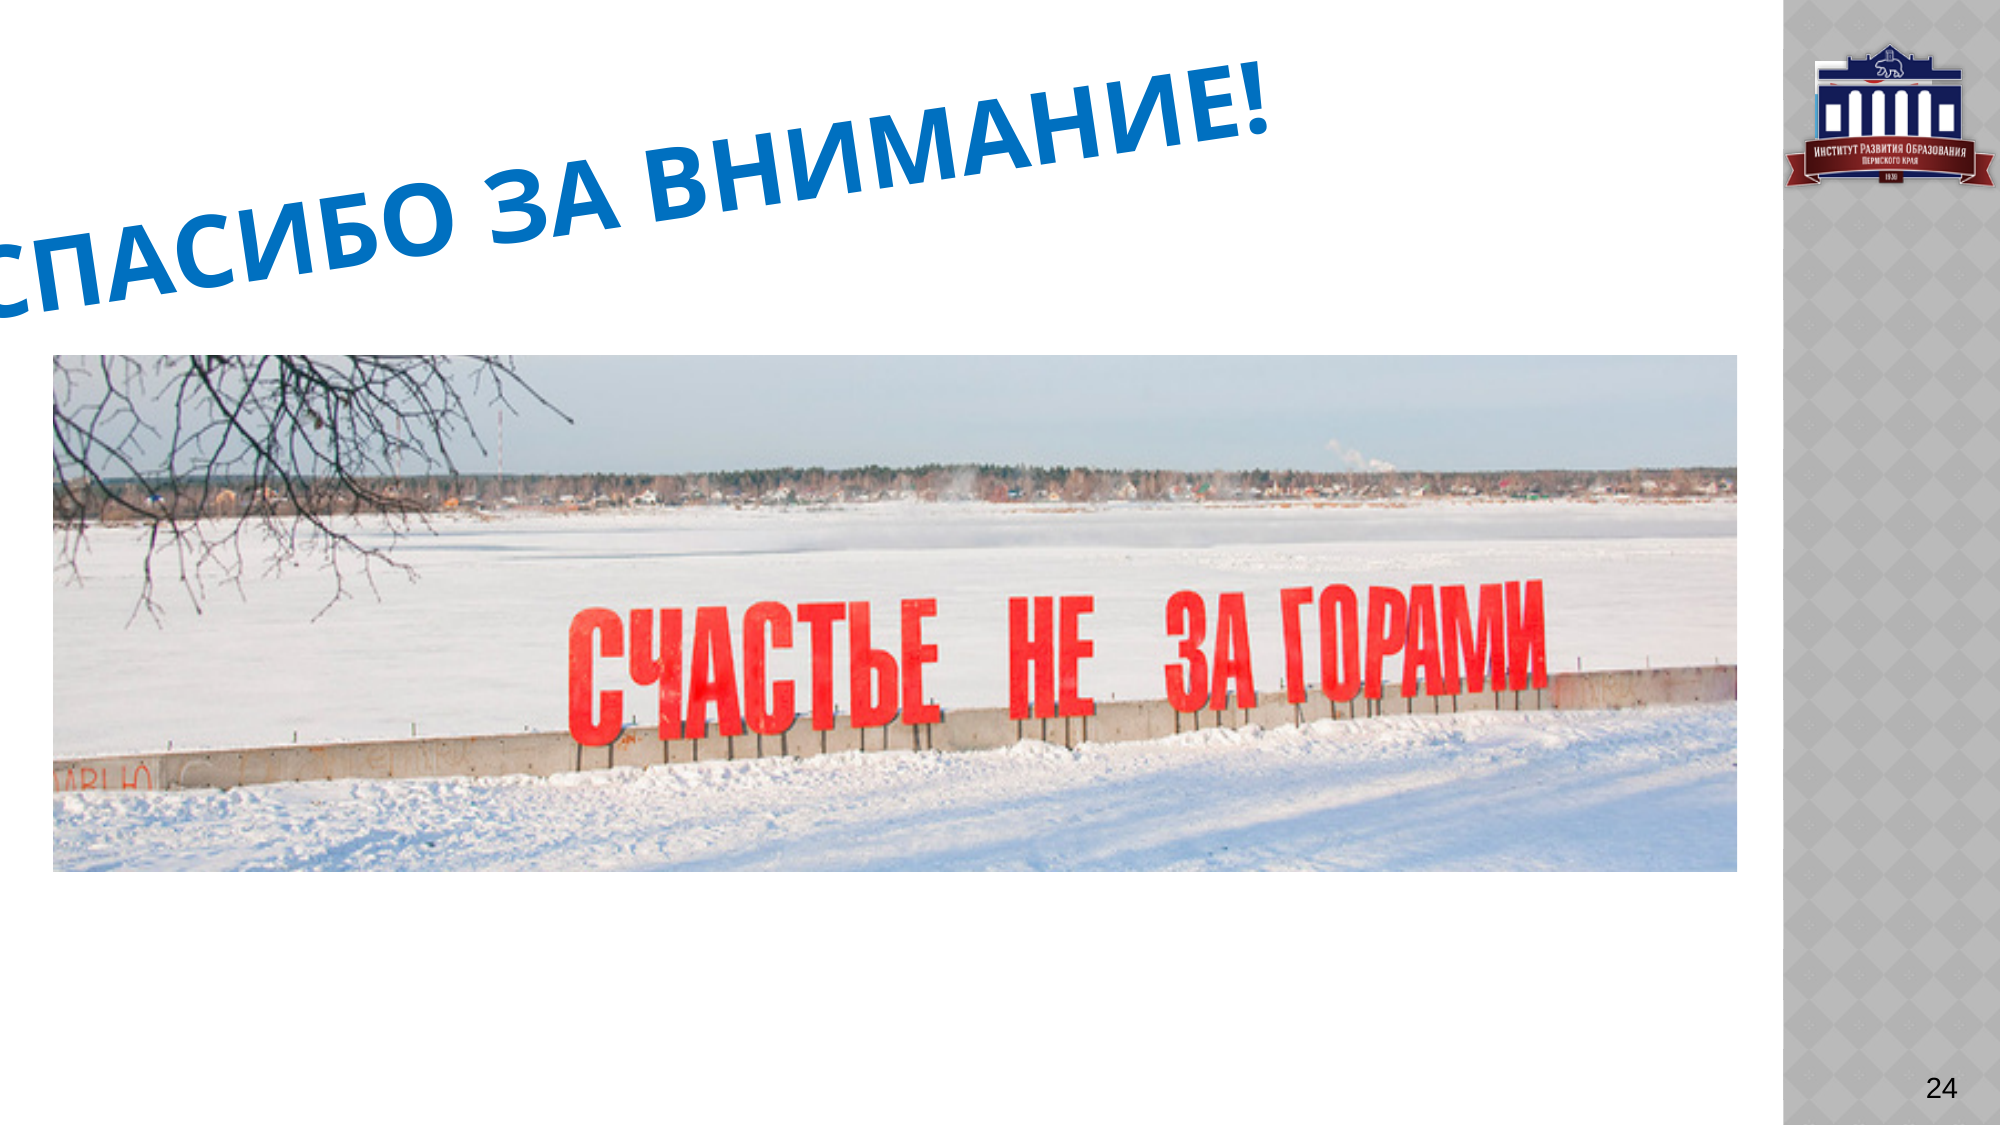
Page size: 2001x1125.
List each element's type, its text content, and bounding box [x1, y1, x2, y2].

picture [1780, 38, 2000, 194]
title Спасибо за внимание! [0, 0, 1326, 339]
picture [52, 354, 1738, 872]
